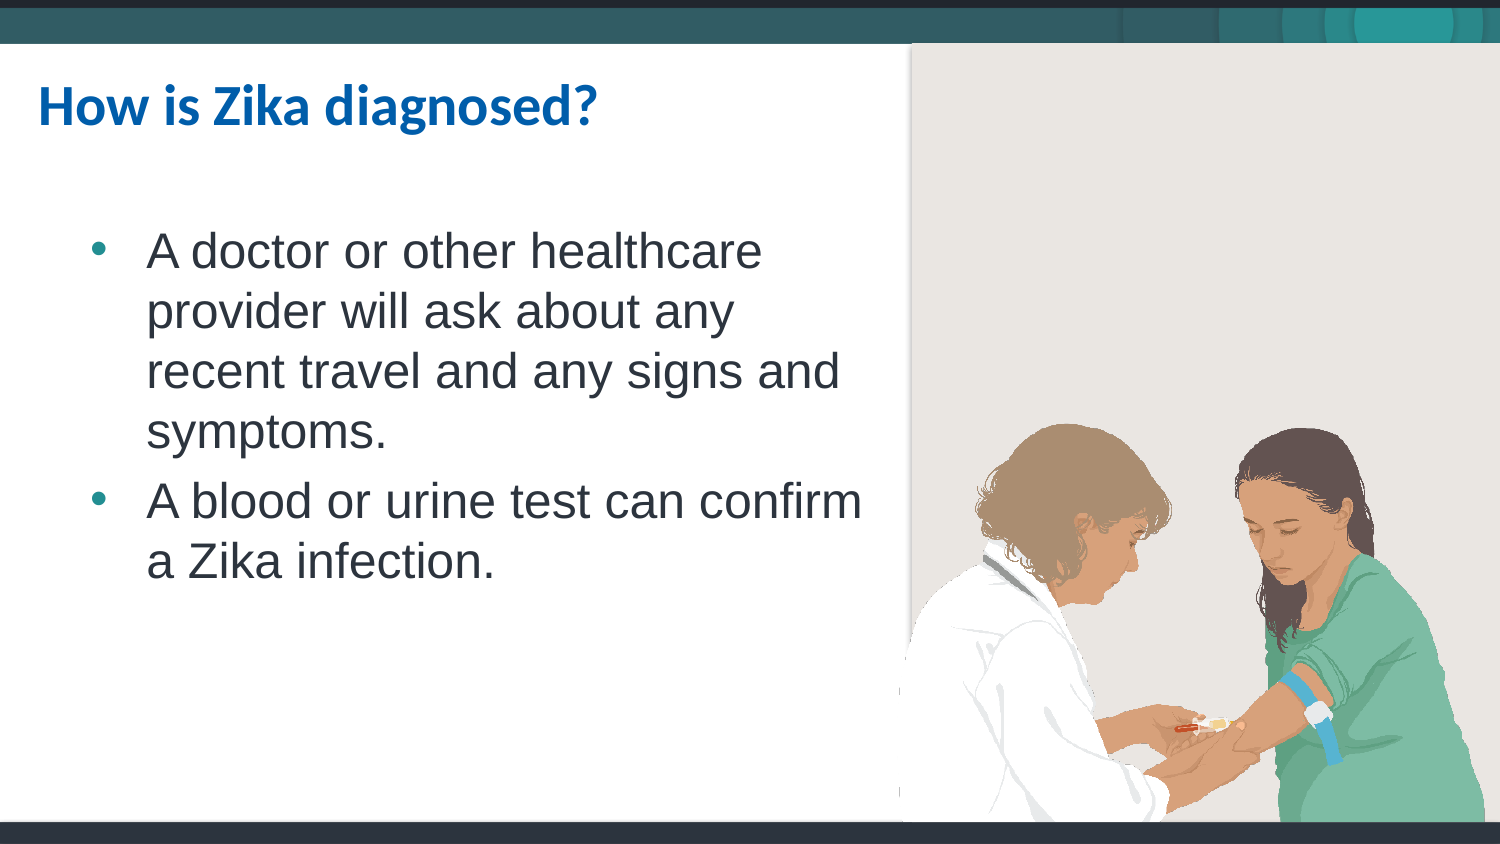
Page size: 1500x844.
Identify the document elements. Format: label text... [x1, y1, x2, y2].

title How is Zika diagnosed? [23, 59, 889, 211]
text_box [0, 822, 1500, 844]
picture [0, 0, 1500, 44]
picture [852, 408, 1500, 823]
list A doctor or other healthcare provider will ask about any recent travel and any signs and symptoms. A blood or urine test can confirm a Zika infection. [75, 211, 889, 768]
